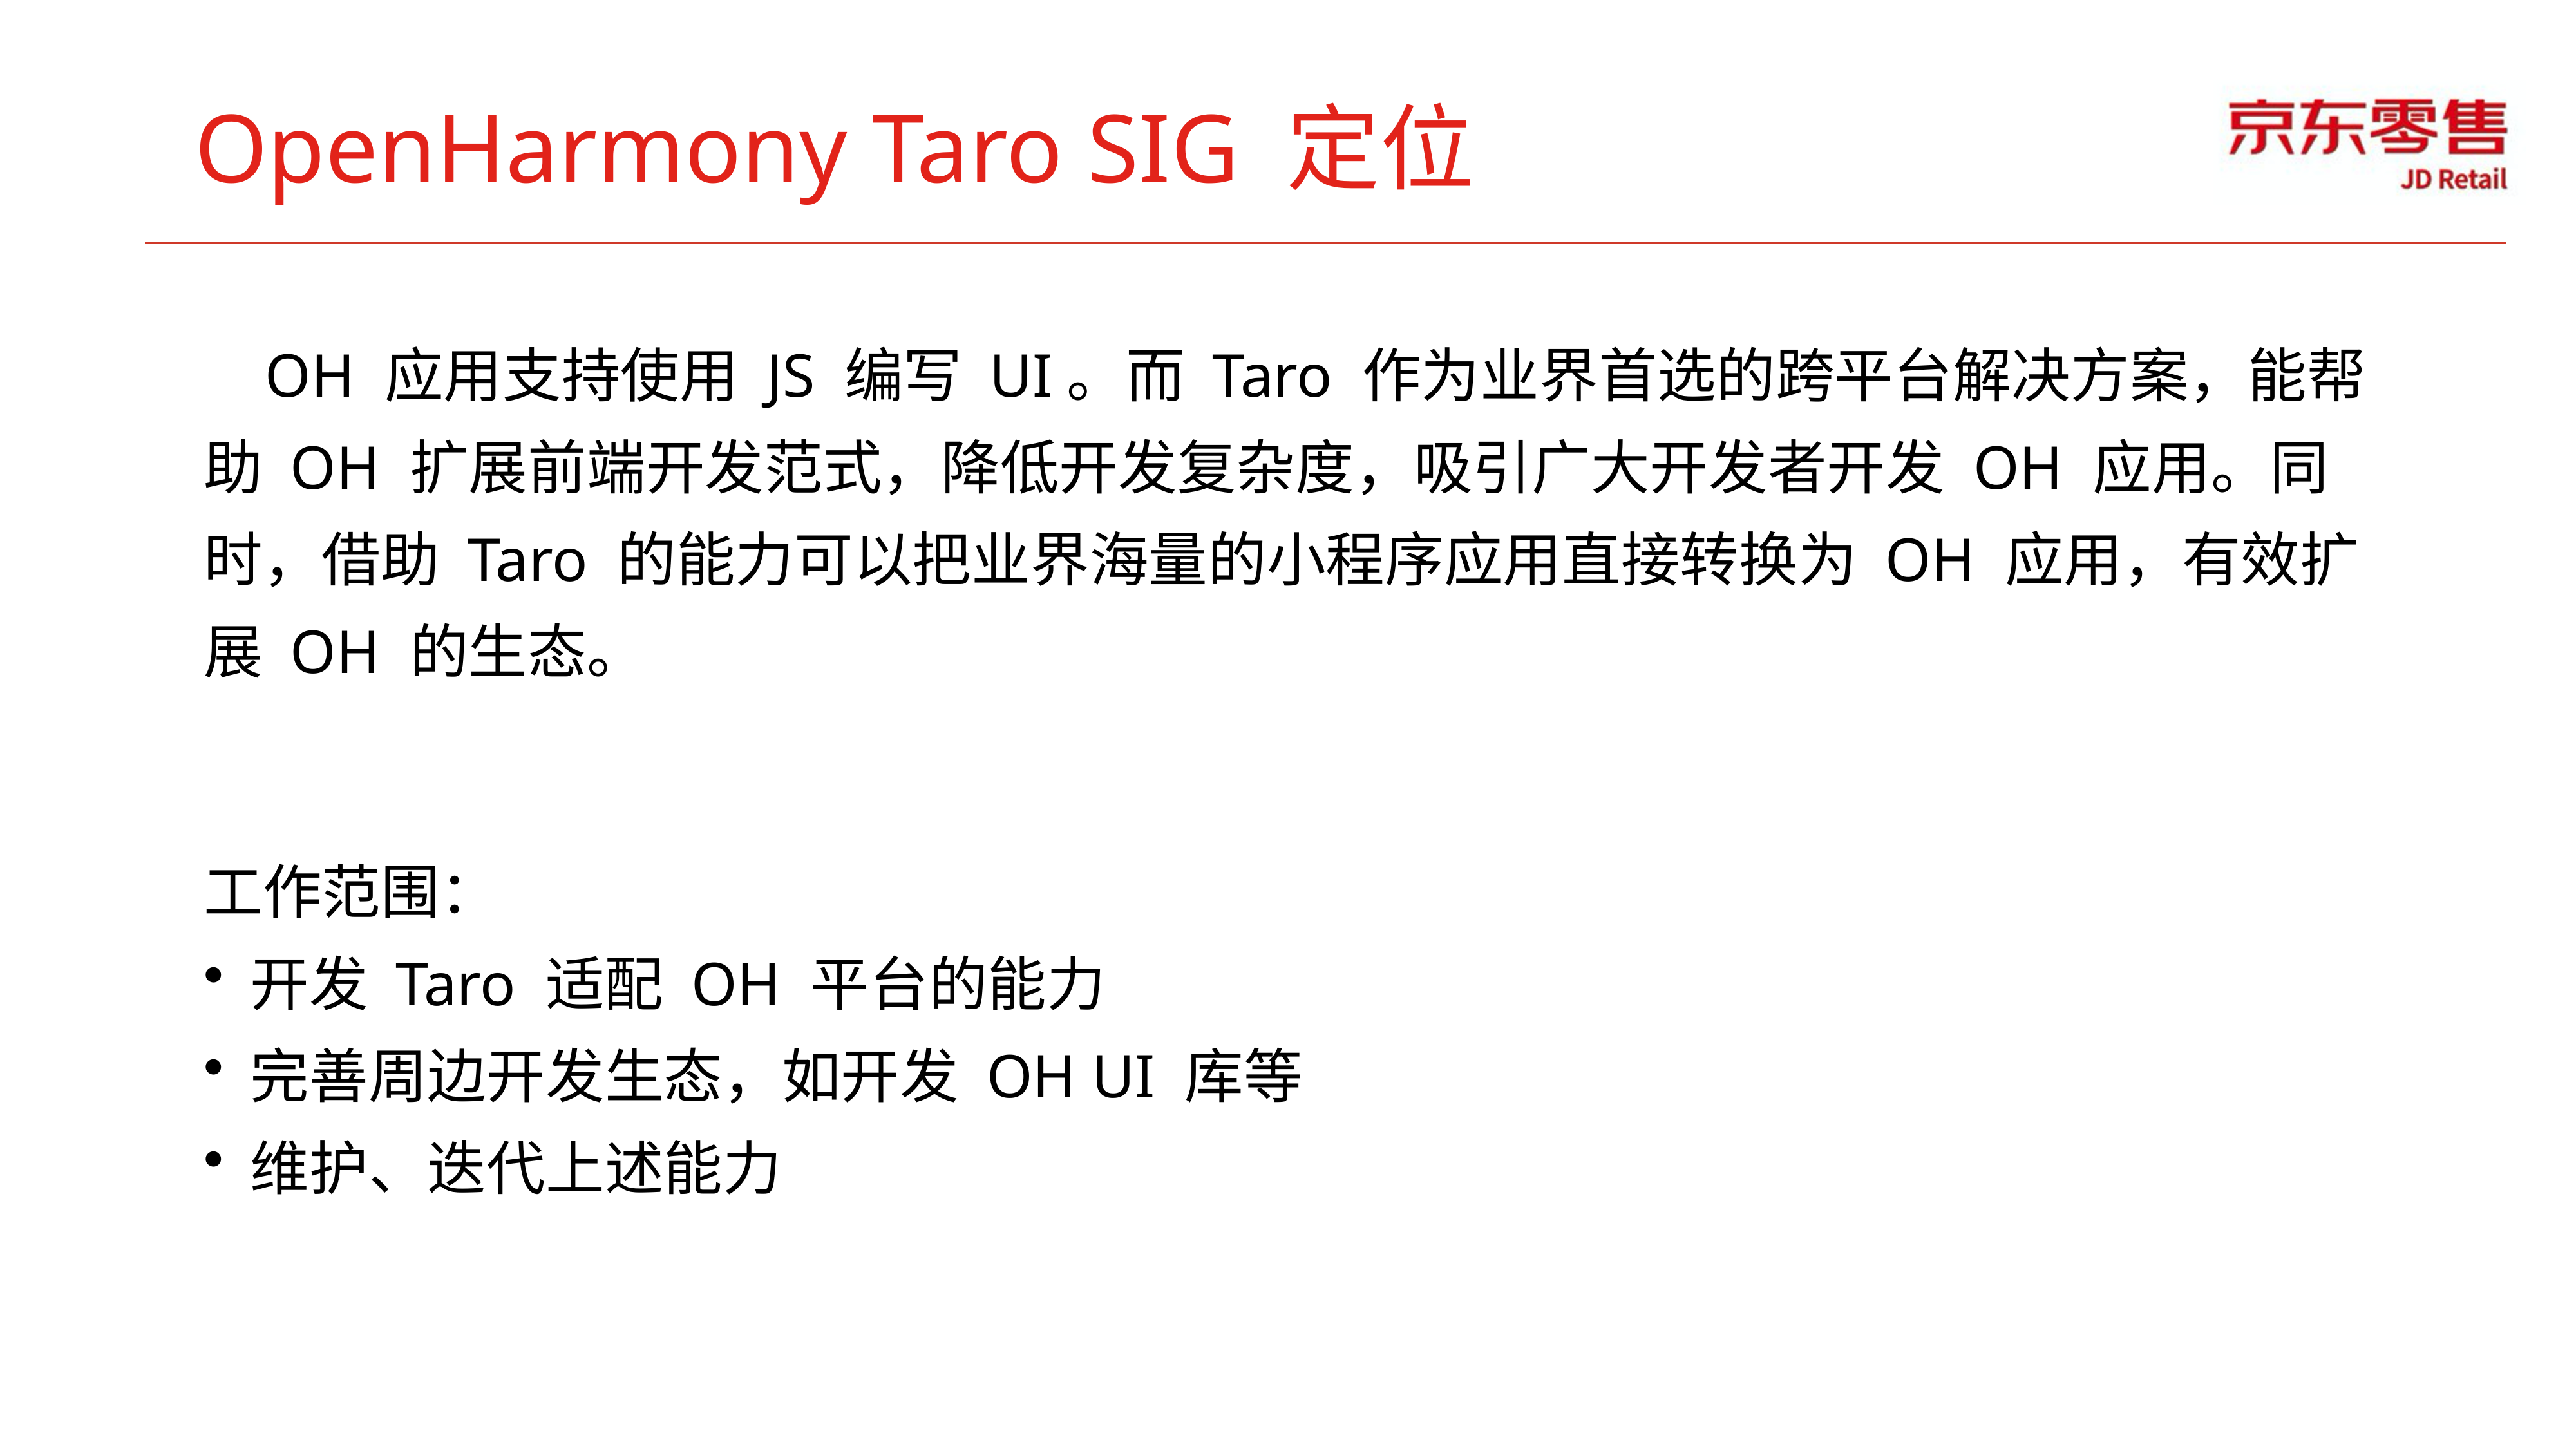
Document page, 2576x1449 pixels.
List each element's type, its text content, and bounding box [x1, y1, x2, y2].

text_box OH 应用支持使用 JS 编写 UI。而 Taro 作为业界首选的跨平台解决方案，能帮助 OH 扩展前端开发范式，降低开发复杂度，吸引广大开发者开发 OH 应用。同时，借助 Taro 的能力可以把业界海量的小程序应用直接转换为 OH 应用，有效扩展 OH 的生态。 [194, 307, 2382, 695]
text_box 工作范围： 开发 Taro 适配 OH 平台的能力 完善周边开发生态，如开发 OH UI 库等 维护、迭代上述能力 [194, 824, 2382, 1211]
list OpenHarmony Taro SIG 定位 [184, 71, 2123, 219]
picture [2213, 80, 2526, 205]
